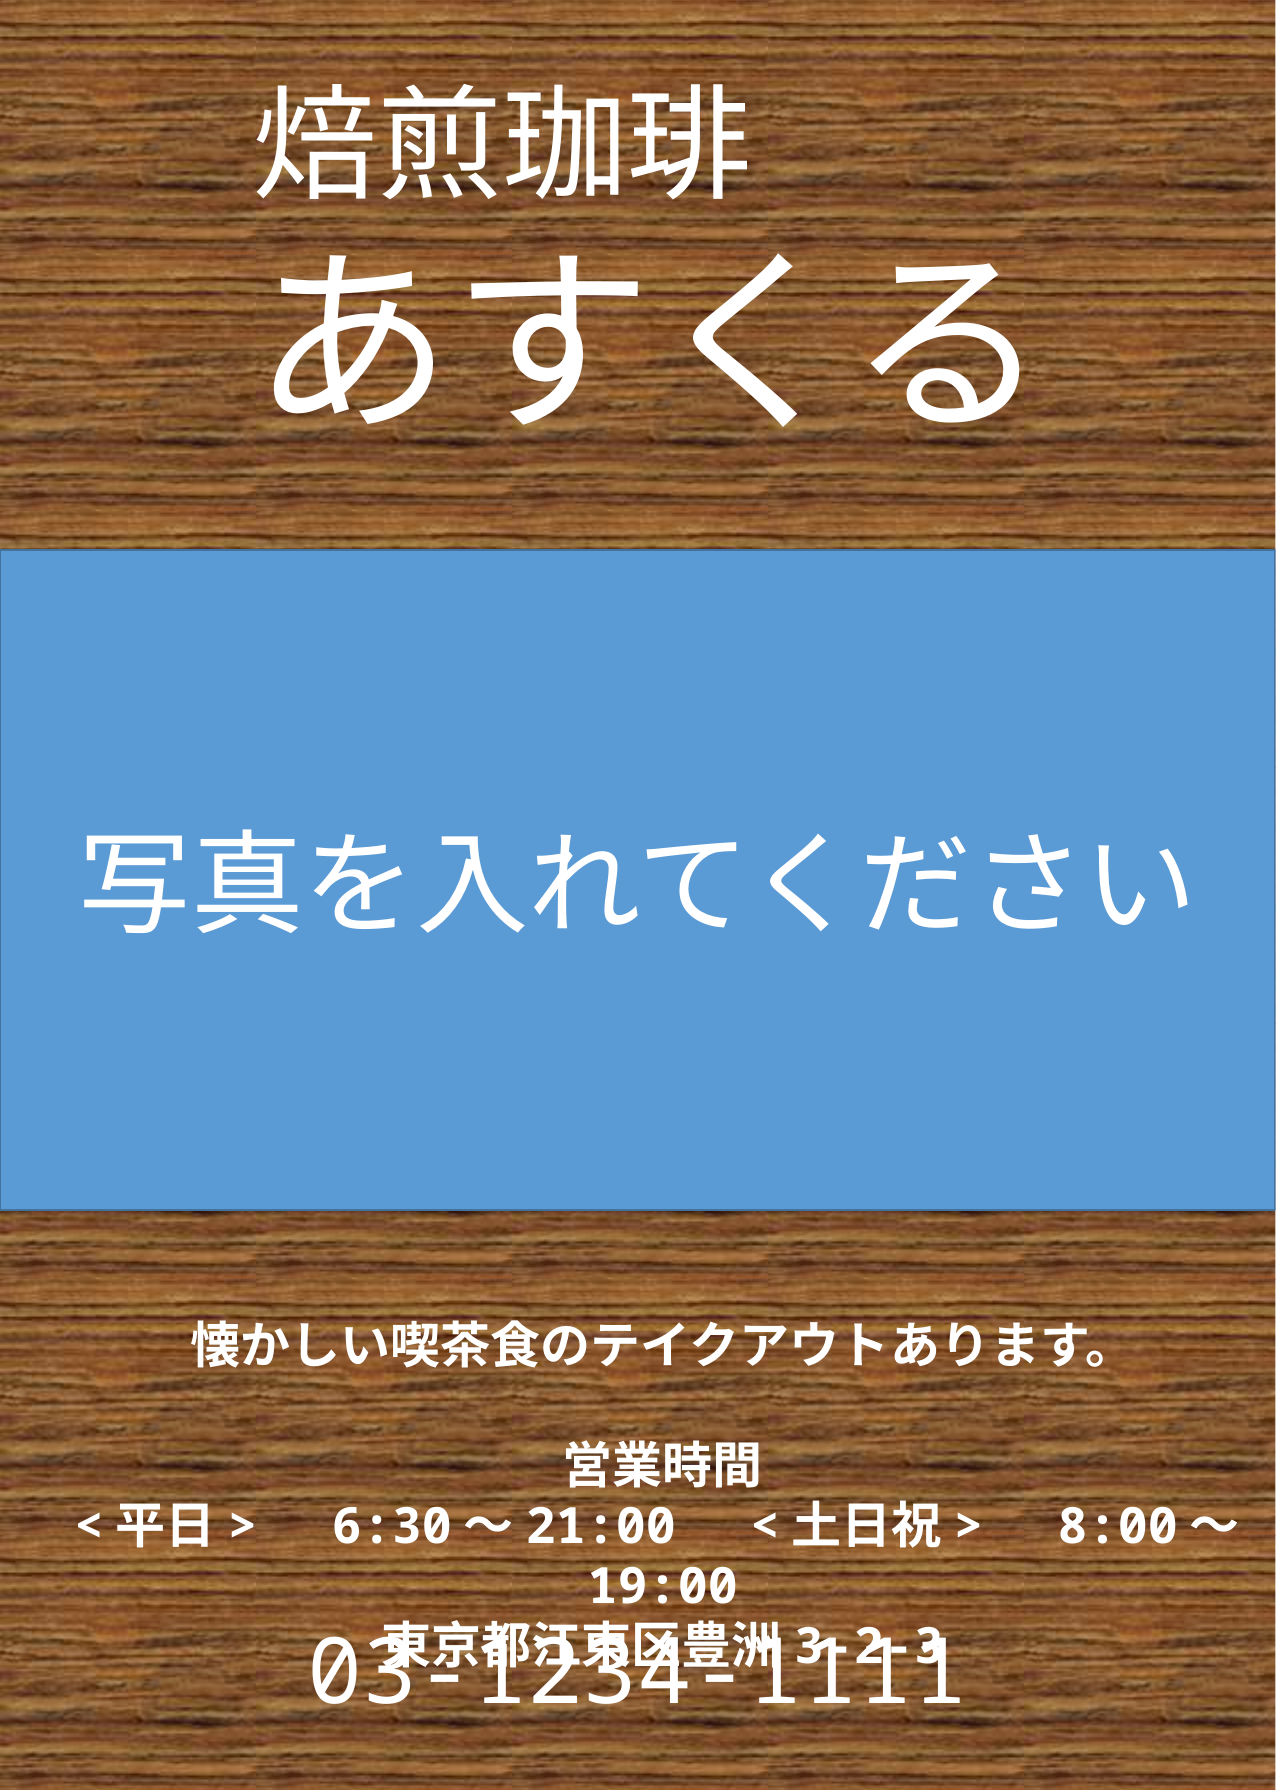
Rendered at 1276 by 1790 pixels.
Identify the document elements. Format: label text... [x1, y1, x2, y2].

text_box 懐かしい喫茶食のテイクアウトあります。 営業時間 <平日> 6:30～21:00 <土日祝> 8:00～19:00 東京都江東区豊洲3-2-3 [24, 1306, 1276, 1681]
text_box 写真を入れてください [0, 549, 1276, 1211]
text_box [0, 1729, 1276, 1790]
text_box [0, 1211, 1276, 1604]
text_box 焙煎珈琲 あすくる [238, 57, 1064, 462]
text_box 03-1234-1111 [0, 1604, 1276, 1729]
text_box [0, 0, 1276, 549]
